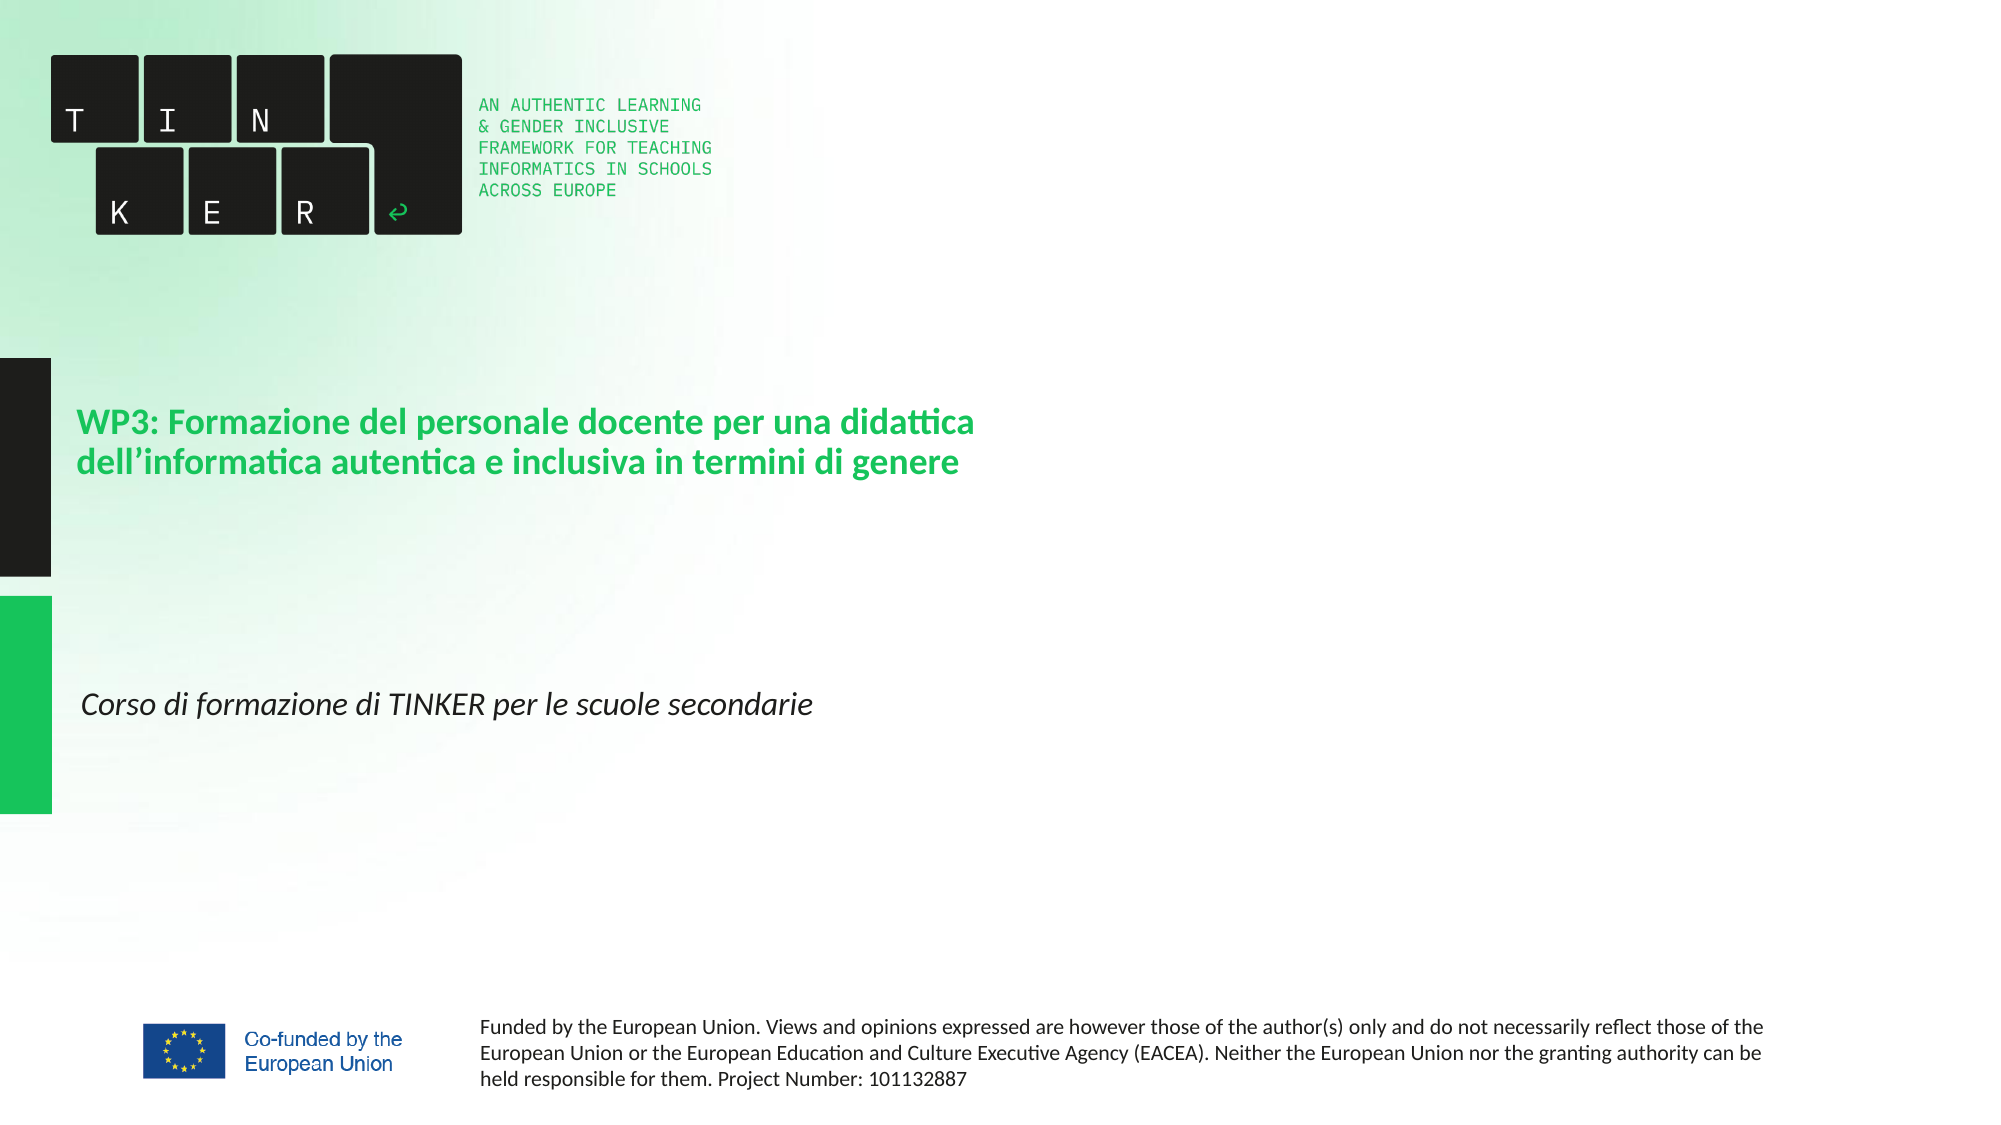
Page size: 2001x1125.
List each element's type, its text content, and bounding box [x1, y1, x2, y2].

picture [0, 0, 843, 1125]
title WP3: Formazione del personale docente per una didattica dell’informatica autentica e inclusiva in termini di genere [61, 358, 1196, 578]
subtitle Corso di formazione di TINKER per le scuole secondarie [65, 599, 1197, 812]
